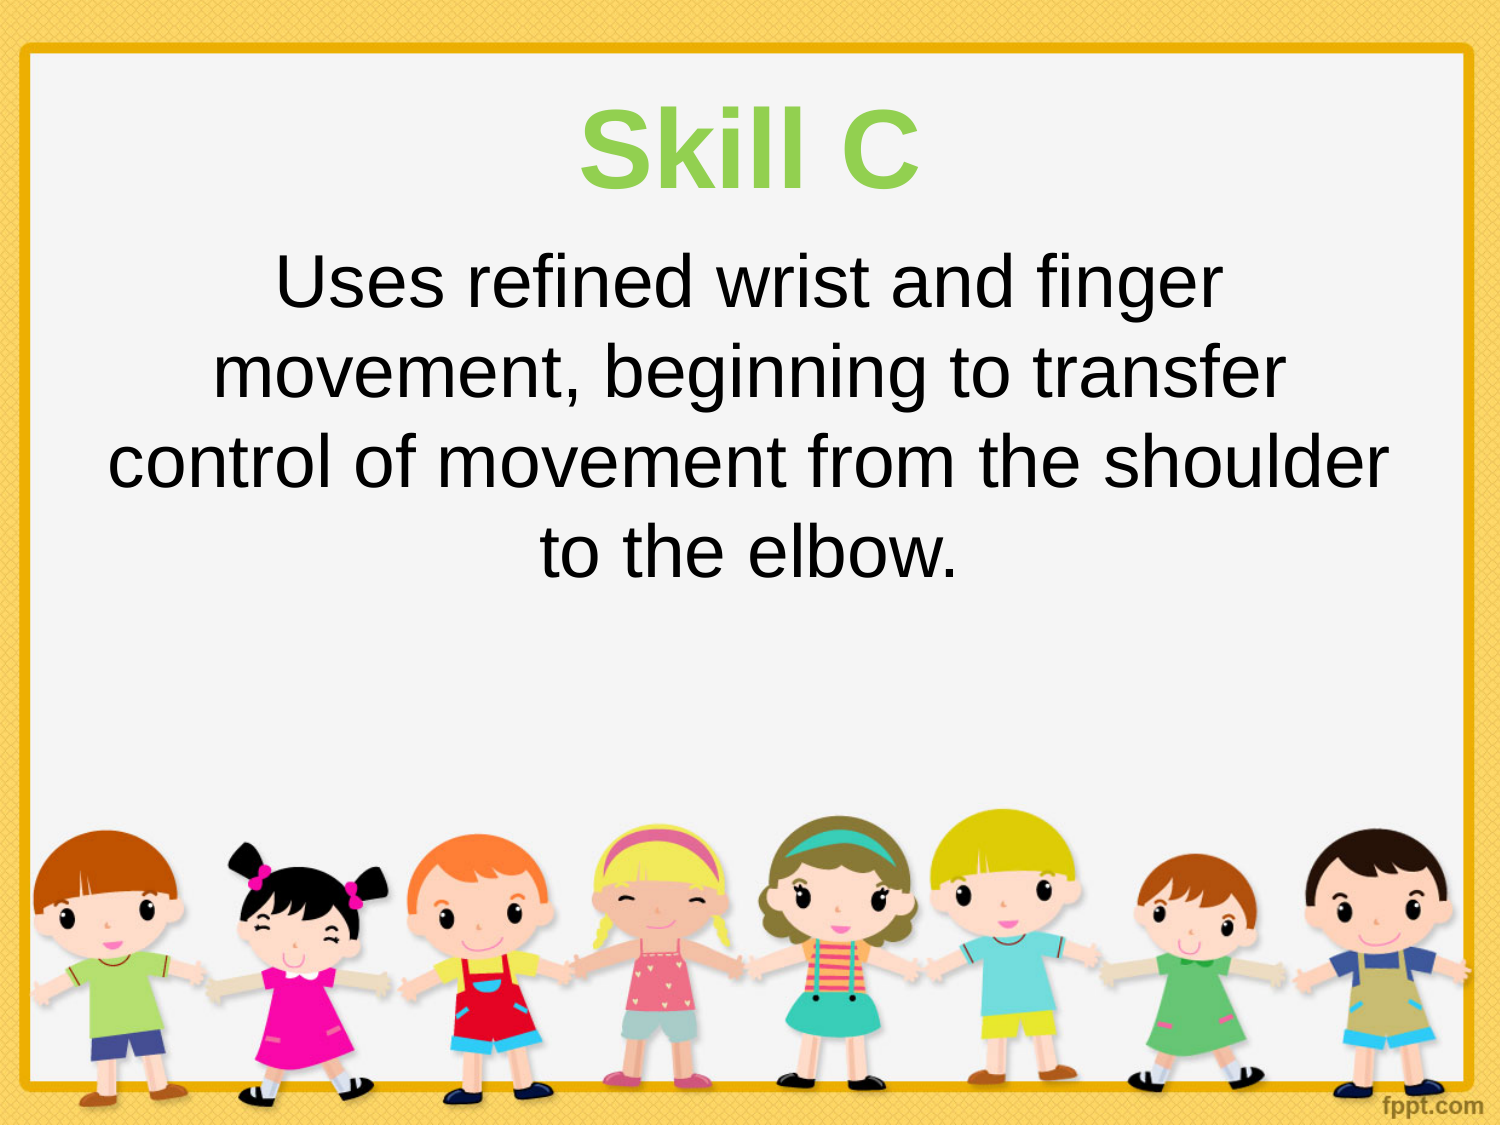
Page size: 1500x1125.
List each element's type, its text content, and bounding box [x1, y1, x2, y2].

title Skill C [75, 50, 1425, 224]
picture [0, 0, 1500, 1125]
list Uses refined wrist and finger movement, beginning to transfer control of movement from the shoulder to the elbow. [75, 224, 1425, 1005]
